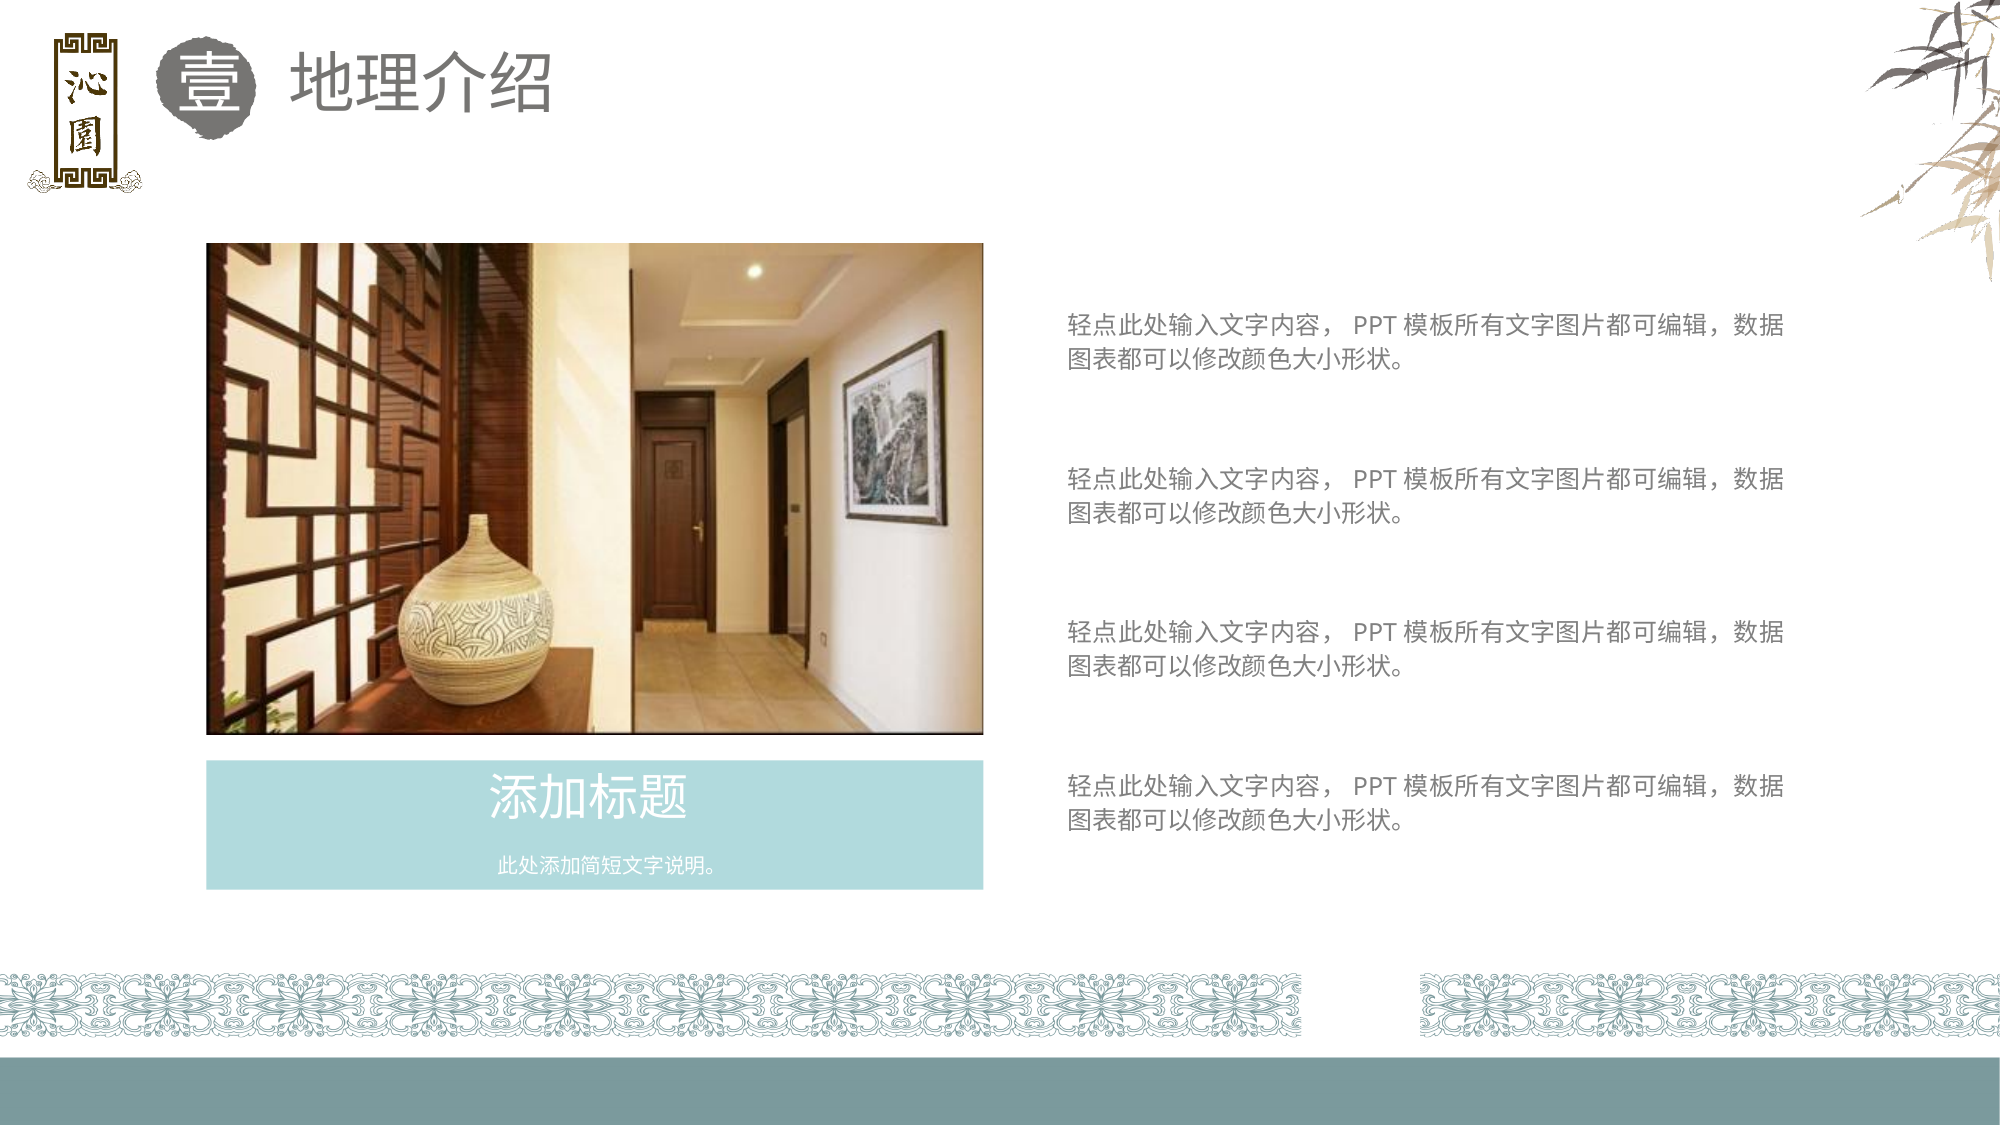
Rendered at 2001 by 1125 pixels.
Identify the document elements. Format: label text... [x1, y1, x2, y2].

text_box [206, 243, 984, 890]
picture [1860, 0, 2000, 282]
text_box 轻点此处输入文字内容，PPT模板所有文字图片都可编辑，数据图表都可以修改颜色大小形状。 [1052, 451, 1800, 535]
text_box 轻点此处输入文字内容，PPT模板所有文字图片都可编辑，数据图表都可以修改颜色大小形状。 [1052, 758, 1800, 842]
text_box 轻点此处输入文字内容，PPT模板所有文字图片都可编辑，数据图表都可以修改颜色大小形状。 [1052, 605, 1800, 689]
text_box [154, 33, 736, 143]
text_box 轻点此处输入文字内容，PPT模板所有文字图片都可编辑，数据图表都可以修改颜色大小形状。 [1052, 298, 1800, 382]
picture [27, 33, 143, 206]
picture [0, 973, 2000, 1125]
